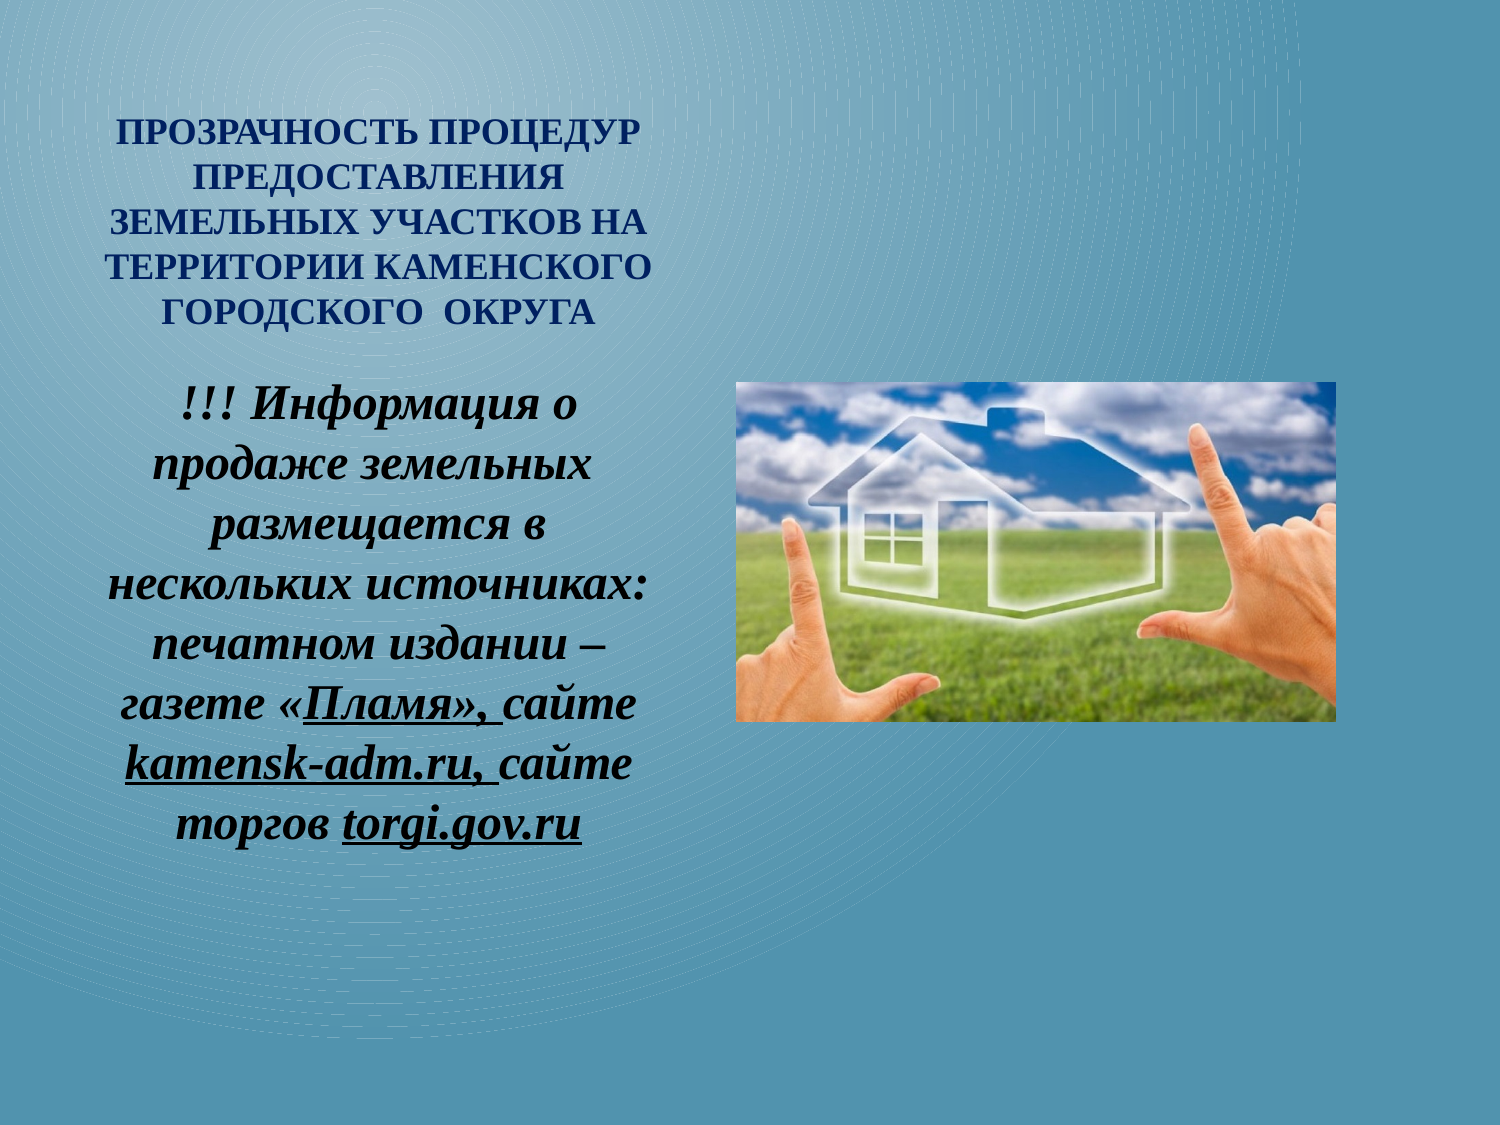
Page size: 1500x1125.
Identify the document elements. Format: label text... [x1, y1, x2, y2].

list !!! Информация о продаже земельных размещается в нескольких источниках: печатном издании – газете «Пламя», сайте kamensk-adm.ru, сайте торгов torgi.gov.ru [81, 361, 677, 1000]
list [736, 382, 1337, 722]
title прозрачность процедур предоставления земельных участков на территории Каменского городского округа [81, 99, 677, 361]
